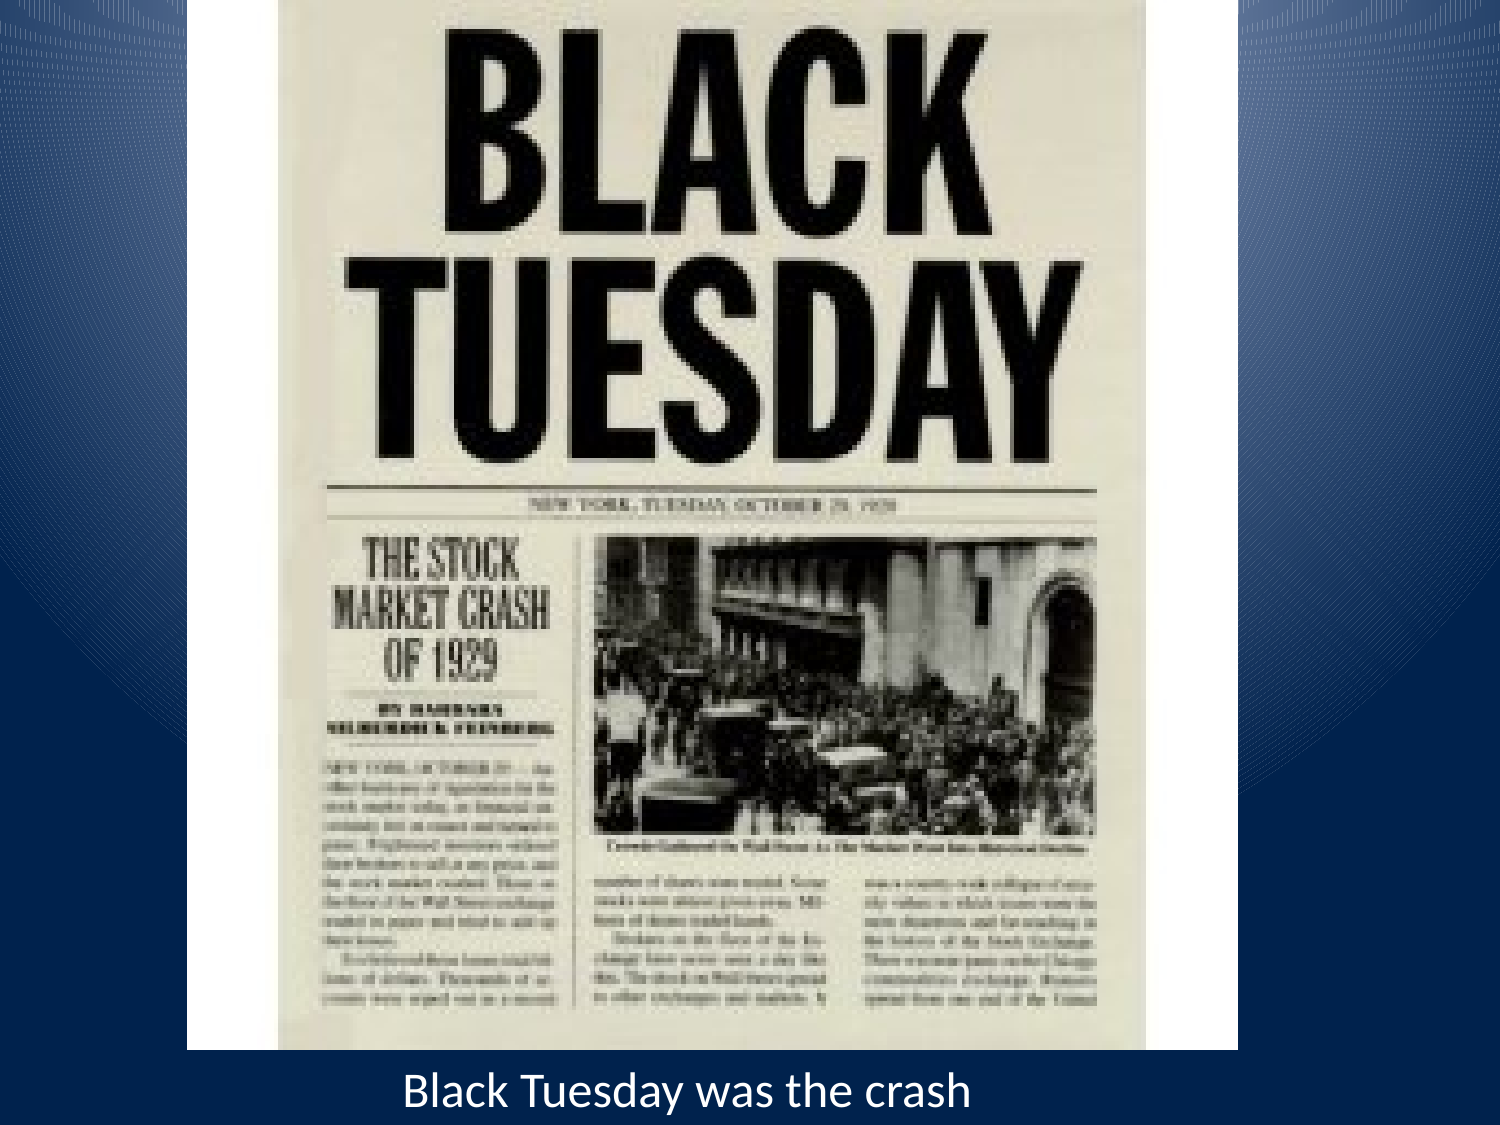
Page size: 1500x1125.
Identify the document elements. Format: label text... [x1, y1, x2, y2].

text_box Black Tuesday was the crash of the stock market. It occurred October 29th, 1929 [387, 1059, 1025, 1125]
picture [187, 0, 1238, 1051]
